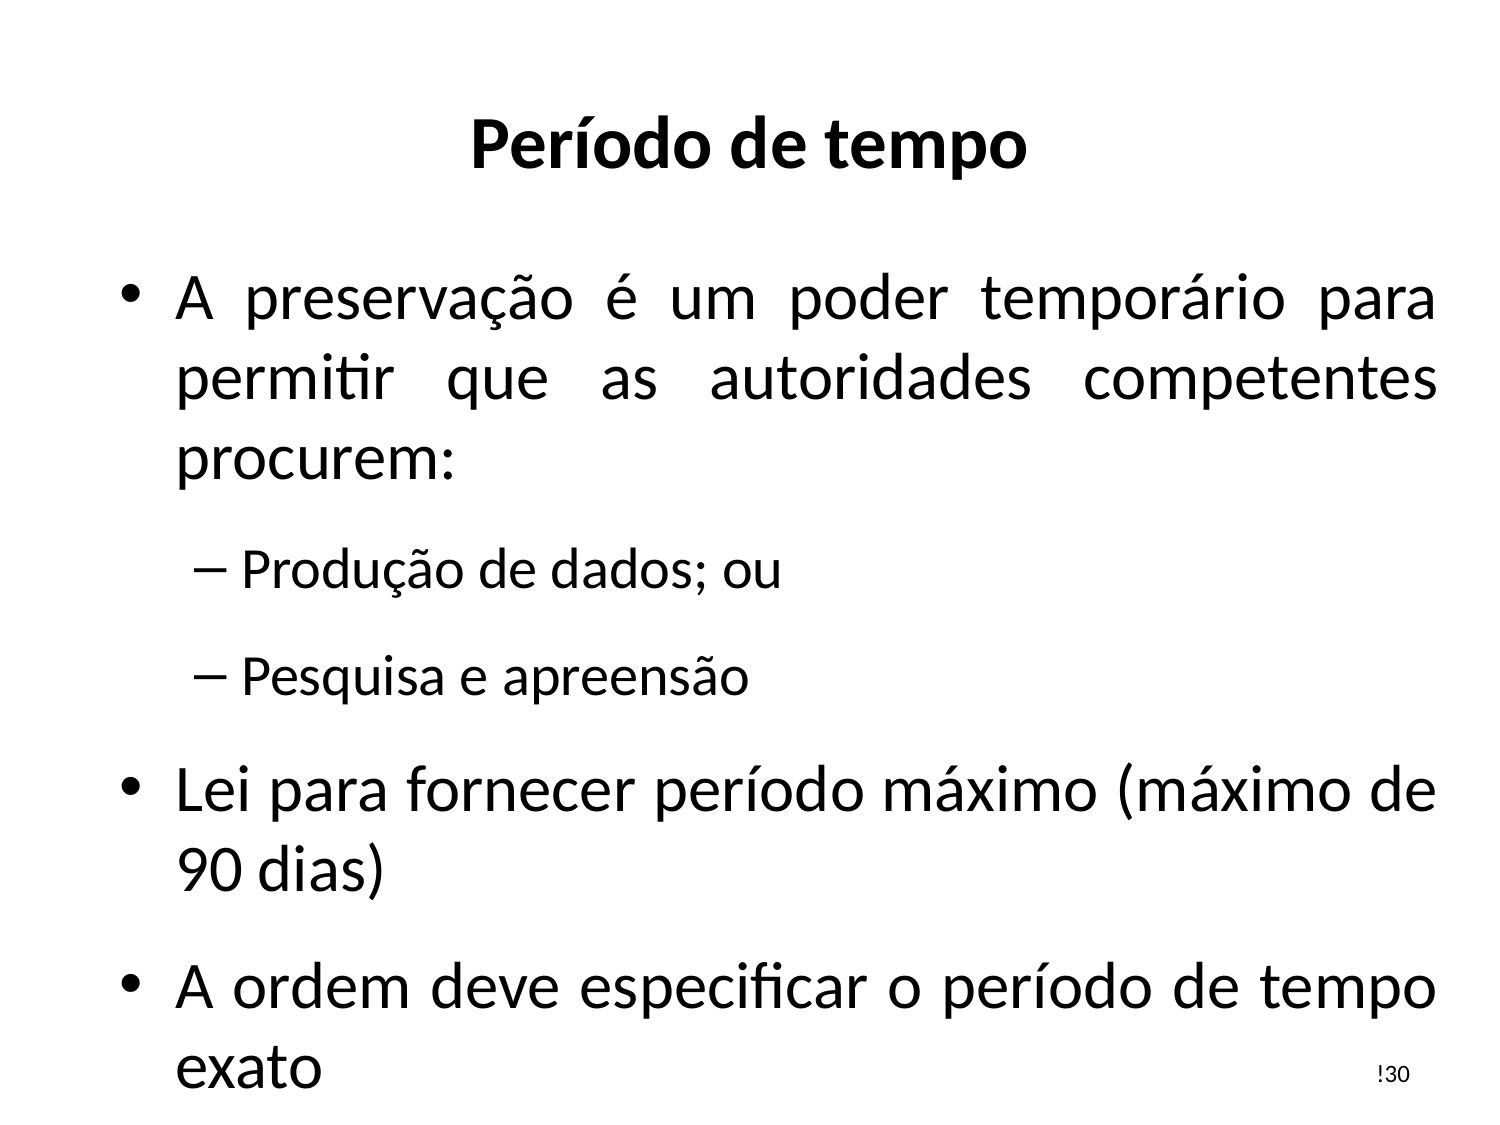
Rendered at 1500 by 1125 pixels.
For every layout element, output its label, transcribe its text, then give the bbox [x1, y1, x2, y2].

list A preservação é um poder temporário para permitir que as autoridades competentes procurem: Produção de dados; ou Pesquisa e apreensão Lei para fornecer período máximo (máximo de 90 dias) A ordem deve especificar o período de tempo exato Período de tempo na ordem pode ser renovado [103, 244, 1455, 988]
title Período de tempo [74, 44, 1426, 233]
slide_number !30 [1074, 1042, 1425, 1103]
